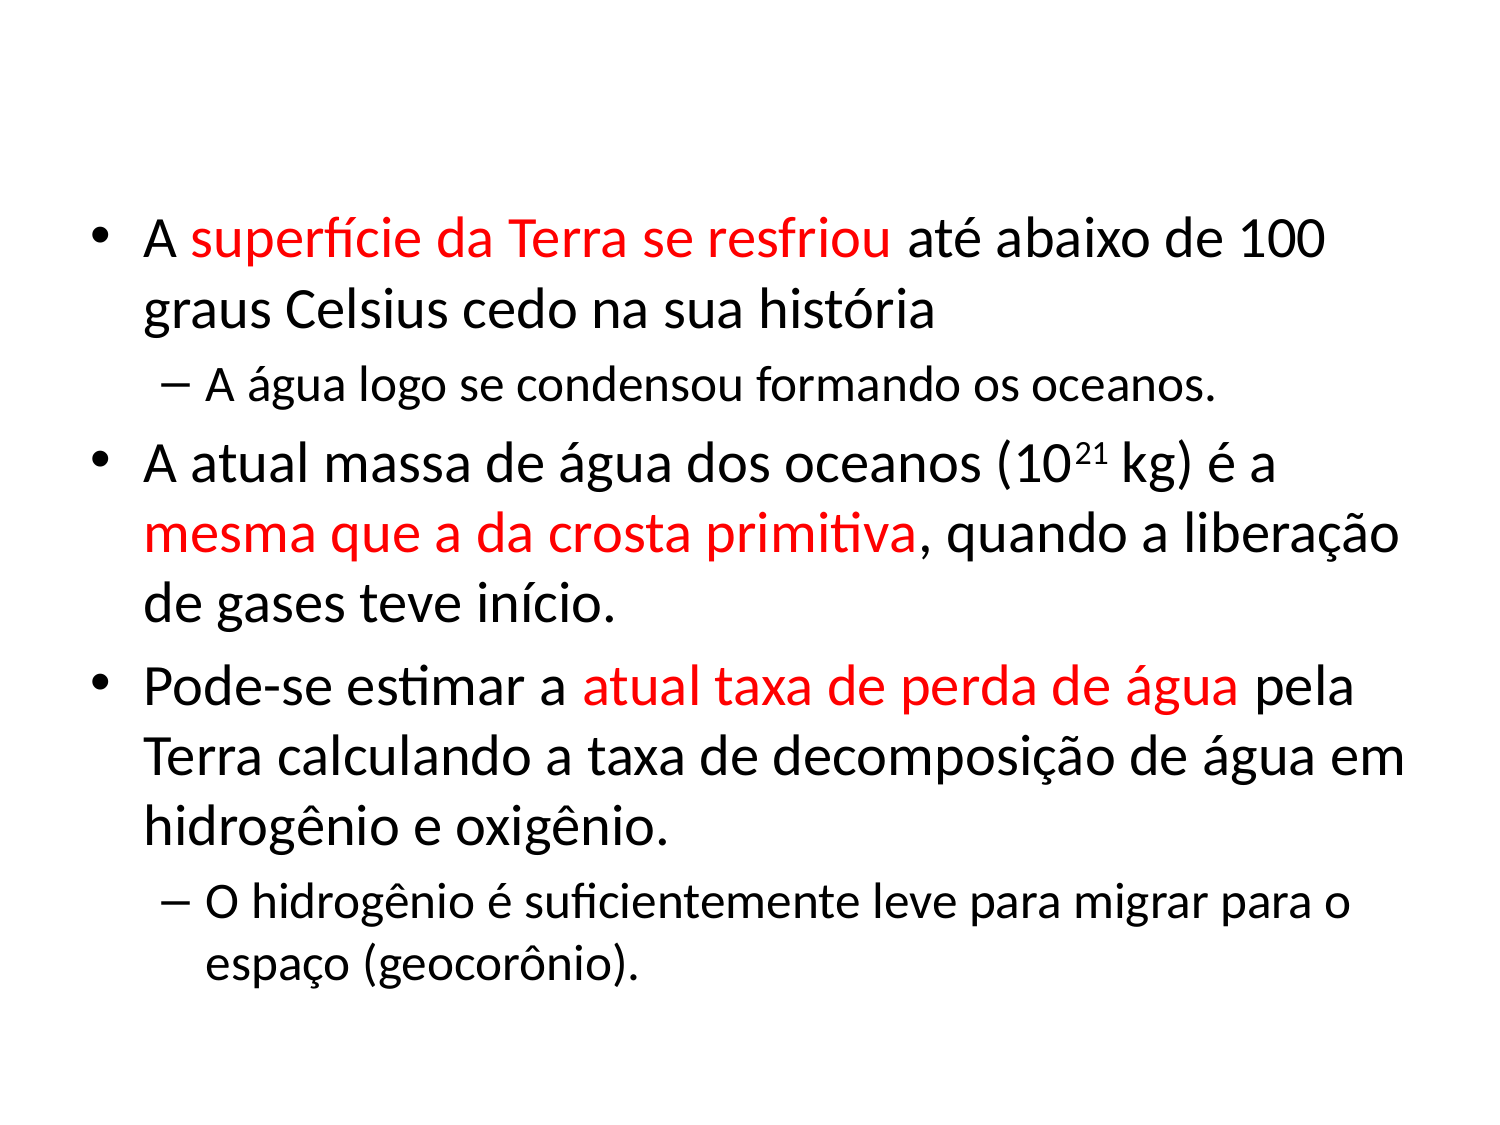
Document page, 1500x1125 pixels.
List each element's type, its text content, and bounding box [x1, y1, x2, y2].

list A superfície da Terra se resfriou até abaixo de 100 graus Celsius cedo na sua história A água logo se condensou formando os oceanos. A atual massa de água dos oceanos (1021 kg) é a mesma que a da crosta primitiva, quando a liberação de gases teve início. Pode-se estimar a atual taxa de perda de água pela Terra calculando a taxa de decomposição de água em hidrogênio e oxigênio. O hidrogênio é suficientemente leve para migrar para o espaço (geocorônio). [75, 191, 1425, 1005]
